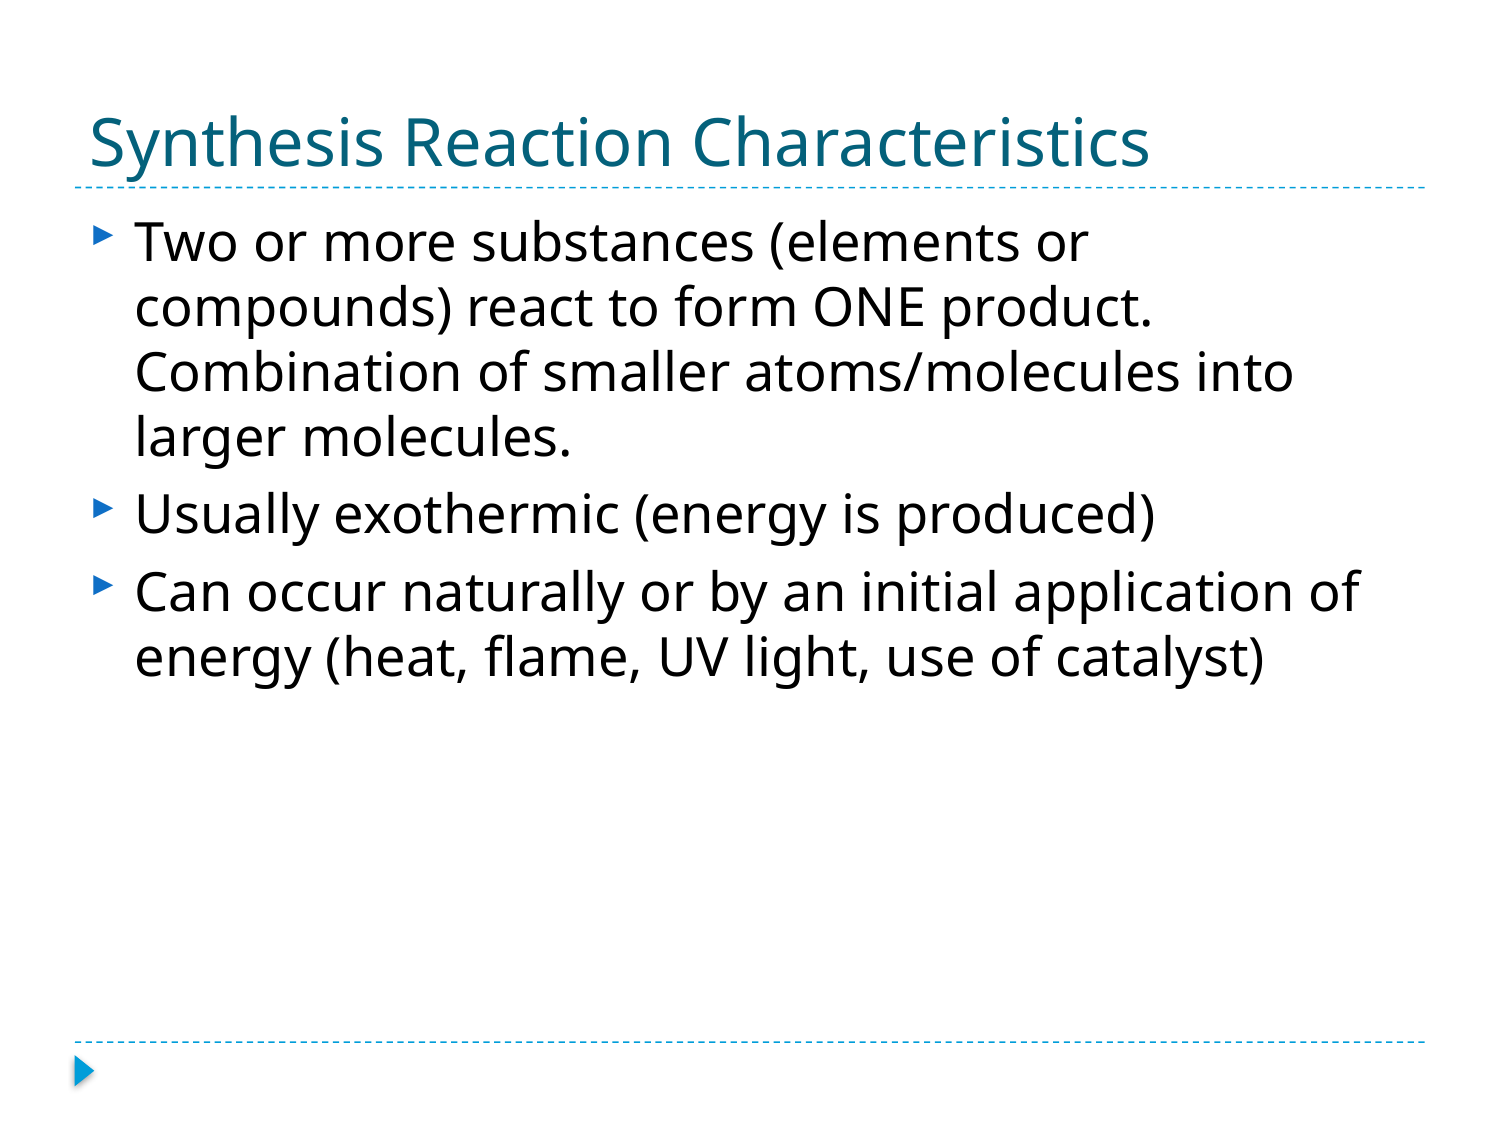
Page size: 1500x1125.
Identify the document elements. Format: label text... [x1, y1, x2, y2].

list Two or more substances (elements or compounds) react to form ONE product. Combination of smaller atoms/molecules into larger molecules. Usually exothermic (energy is produced) Can occur naturally or by an initial application of energy (heat, flame, UV light, use of catalyst) [75, 200, 1425, 1010]
title Synthesis Reaction Characteristics [75, 24, 1425, 188]
